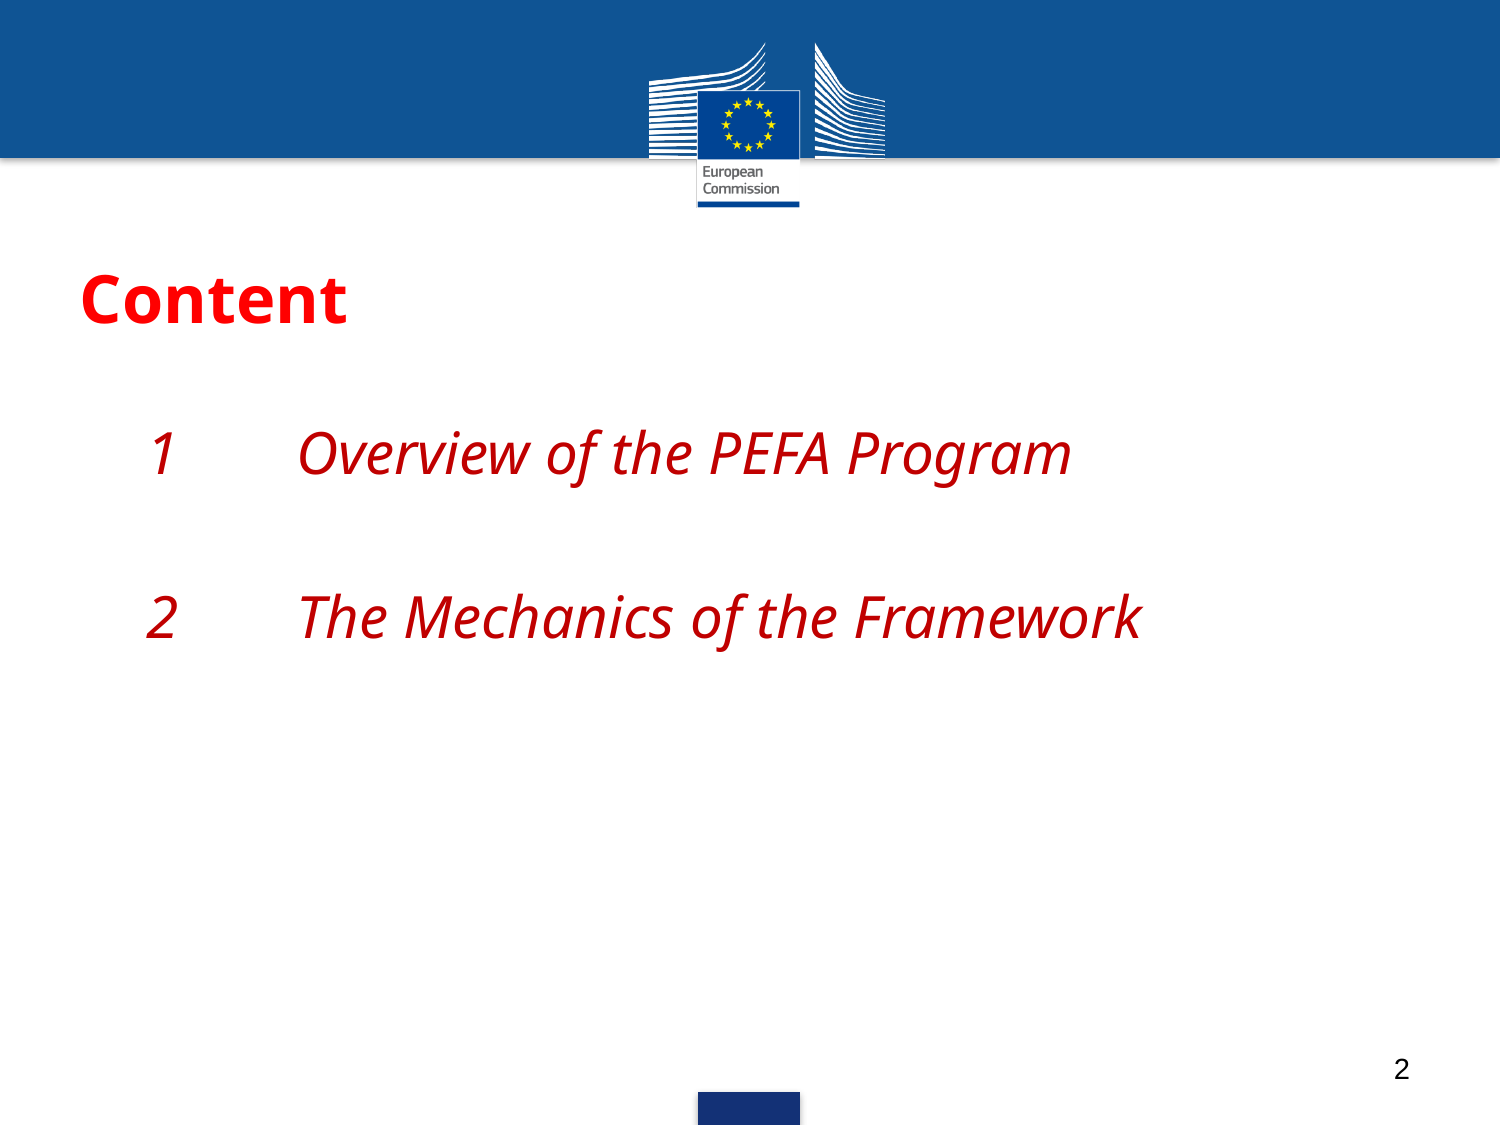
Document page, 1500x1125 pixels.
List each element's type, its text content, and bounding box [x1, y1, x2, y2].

title Content [64, 219, 1415, 374]
slide_number 2 [1074, 1042, 1426, 1103]
list 1 Overview of the PEFA Program 2 The Mechanics of the Framework [75, 408, 1425, 988]
picture [649, 42, 885, 208]
